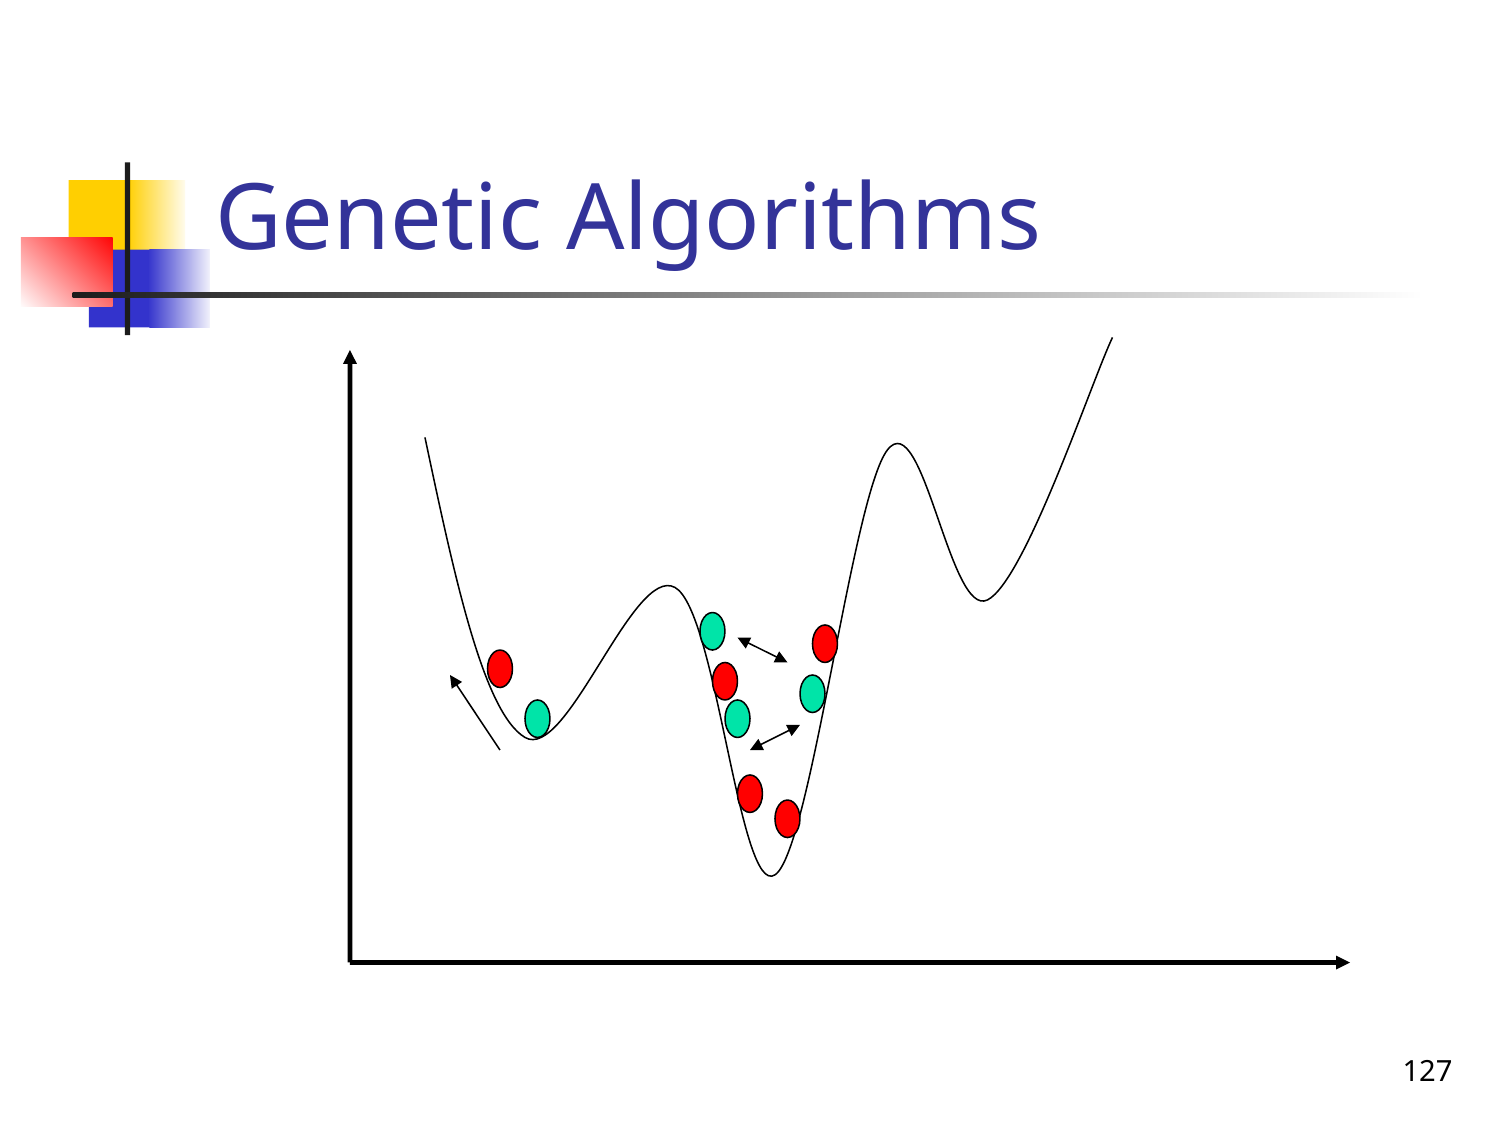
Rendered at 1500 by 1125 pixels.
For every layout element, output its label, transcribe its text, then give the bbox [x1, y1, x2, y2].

text_box [424, 337, 1113, 877]
text_box [349, 956, 1351, 969]
text_box [725, 699, 751, 738]
text_box [450, 675, 501, 751]
text_box [525, 699, 550, 738]
slide_number 127 [1154, 1023, 1468, 1100]
text_box [812, 624, 838, 663]
text_box [737, 774, 763, 813]
text_box [343, 349, 357, 962]
text_box [699, 612, 725, 651]
text_box [800, 675, 826, 713]
text_box [737, 637, 788, 663]
text_box [712, 662, 738, 700]
text_box [750, 724, 800, 751]
text_box [774, 800, 800, 838]
text_box [487, 650, 513, 688]
title Genetic Algorithms [199, 140, 1479, 276]
